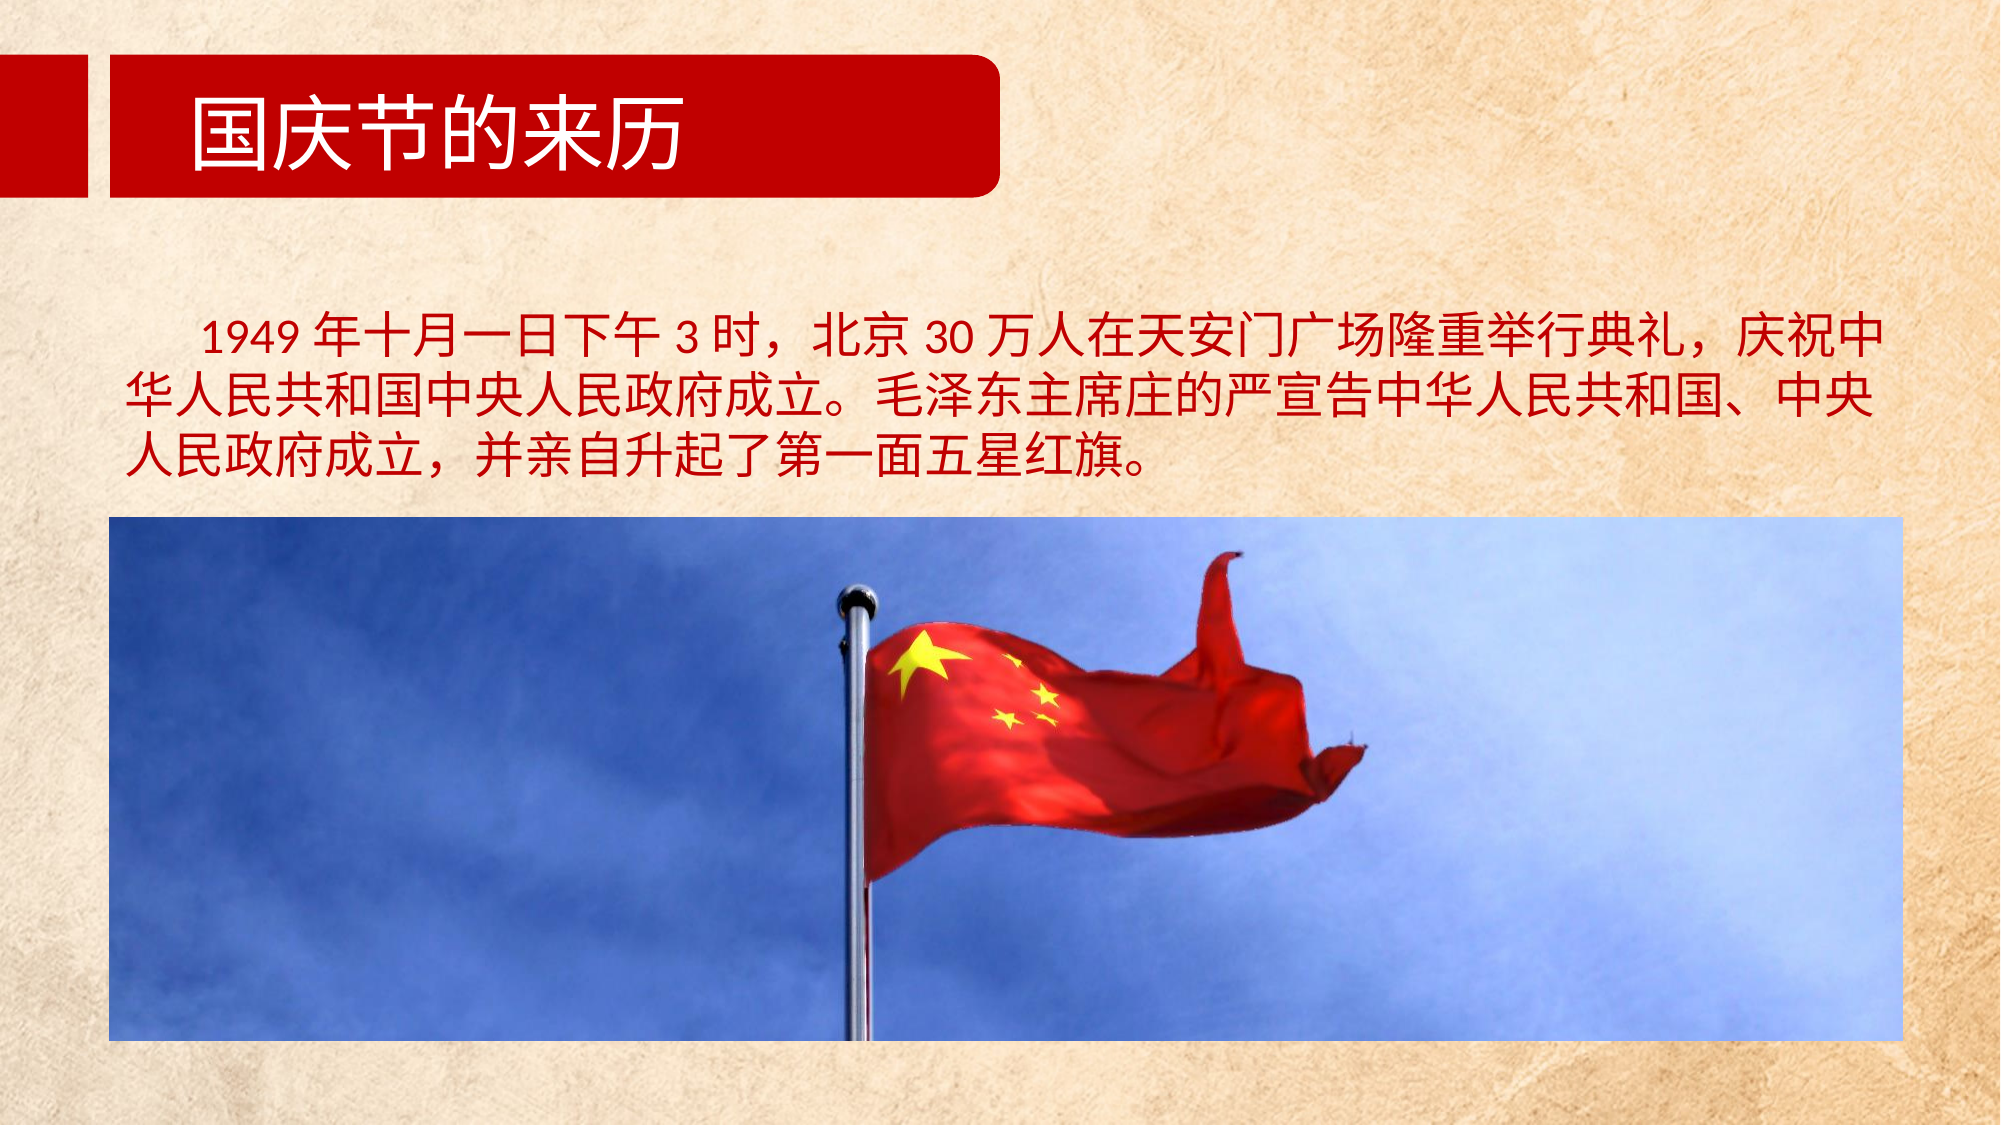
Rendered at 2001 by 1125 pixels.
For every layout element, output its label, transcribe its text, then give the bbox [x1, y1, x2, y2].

text_box 国庆节的来历 [173, 73, 884, 189]
picture [0, 0, 2001, 1125]
text_box 1949年十月一日下午3时，北京30万人在天安门广场隆重举行典礼，庆祝中华人民共和国中央人民政府成立。毛泽东主席庄的严宣告中华人民共和国、中央人民政府成立，并亲自升起了第一面五星红旗。 [109, 296, 1903, 492]
